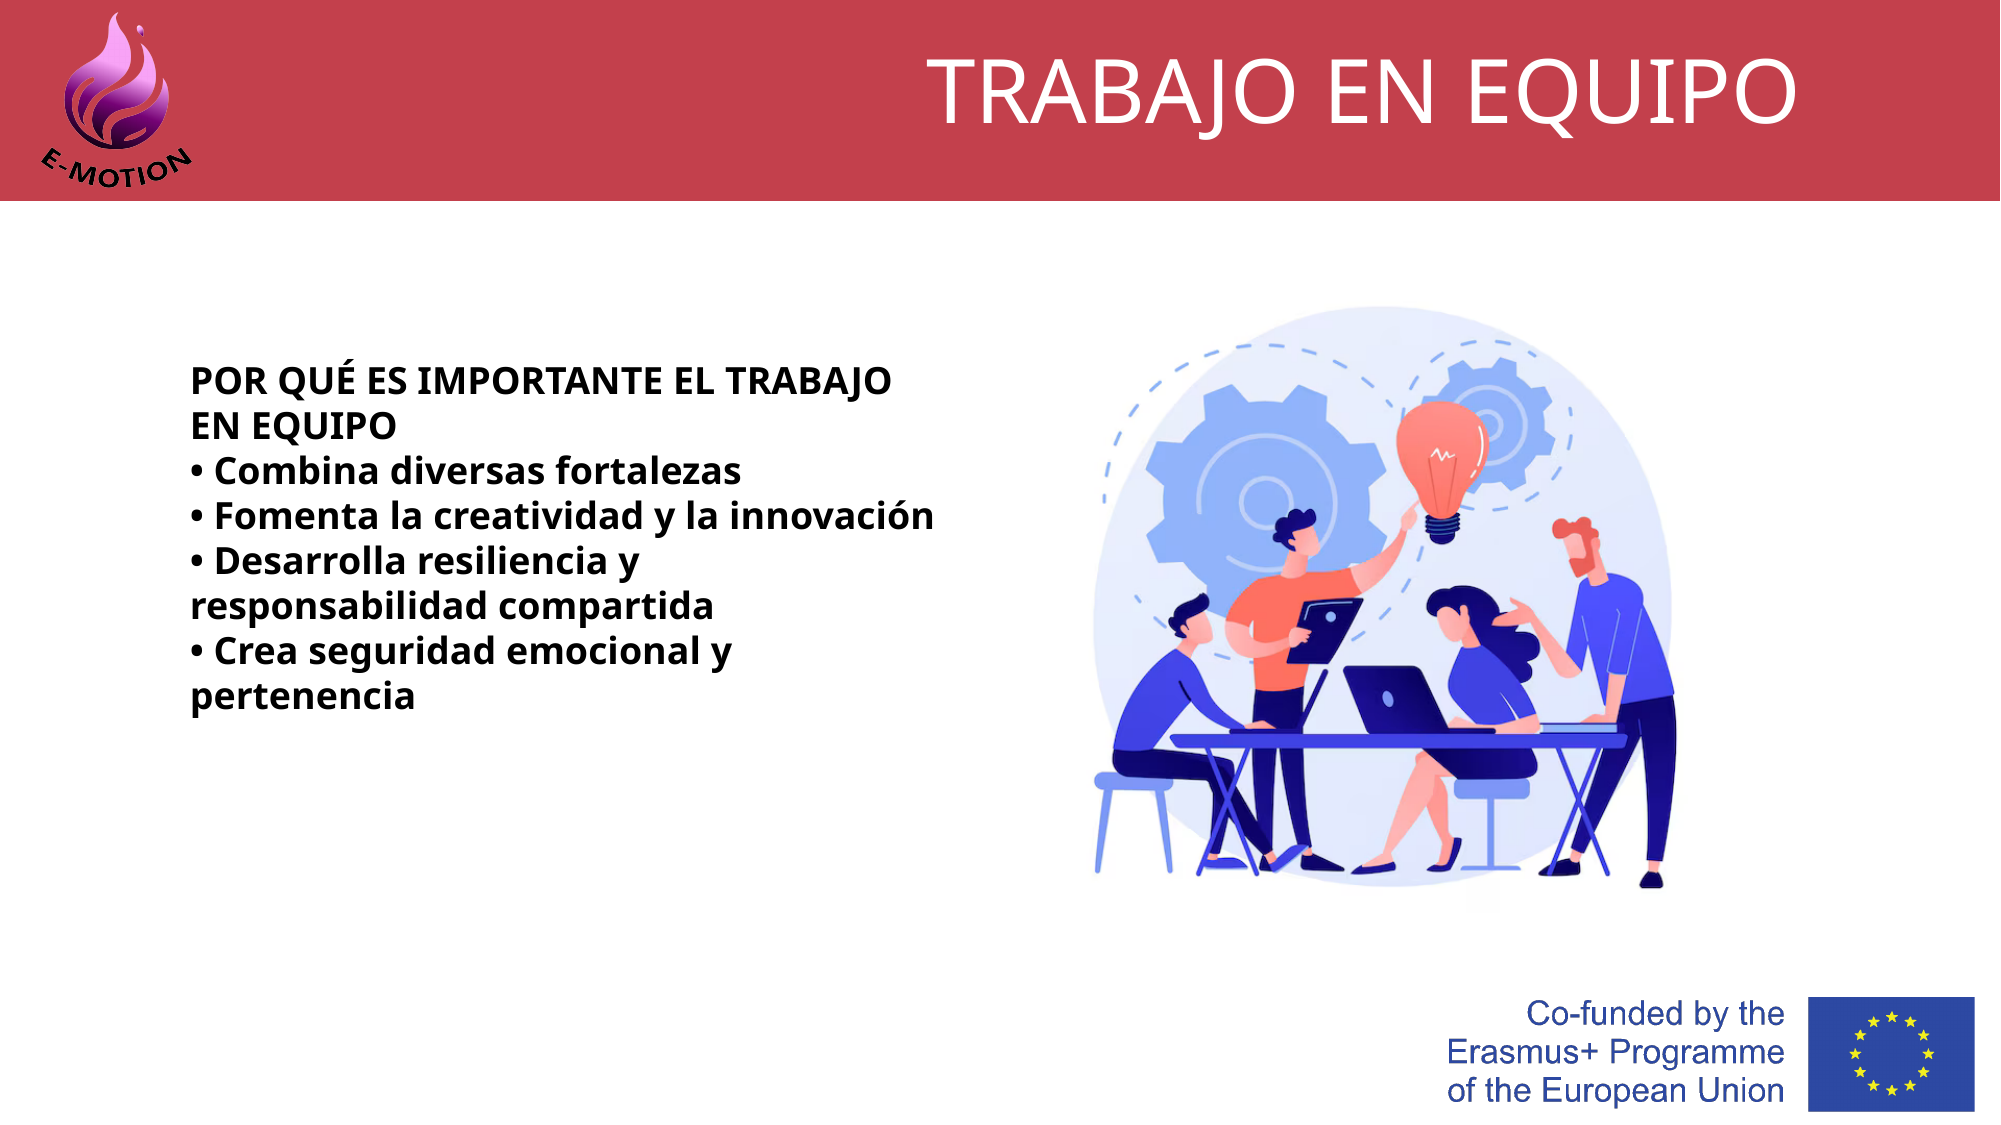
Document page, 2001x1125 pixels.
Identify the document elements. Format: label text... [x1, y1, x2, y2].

picture [999, 211, 1772, 984]
text_box POR QUÉ ES IMPORTANTE EL TRABAJO EN EQUIPO • Combina diversas fortalezas • Fomenta la creatividad y la innovación • Desarrolla resiliencia y responsabilidad compartida • Crea seguridad emocional y pertenencia [174, 349, 964, 725]
text_box TRABAJO EN EQUIPO [558, 26, 1817, 302]
picture [1396, 995, 1975, 1116]
picture [0, 0, 253, 247]
